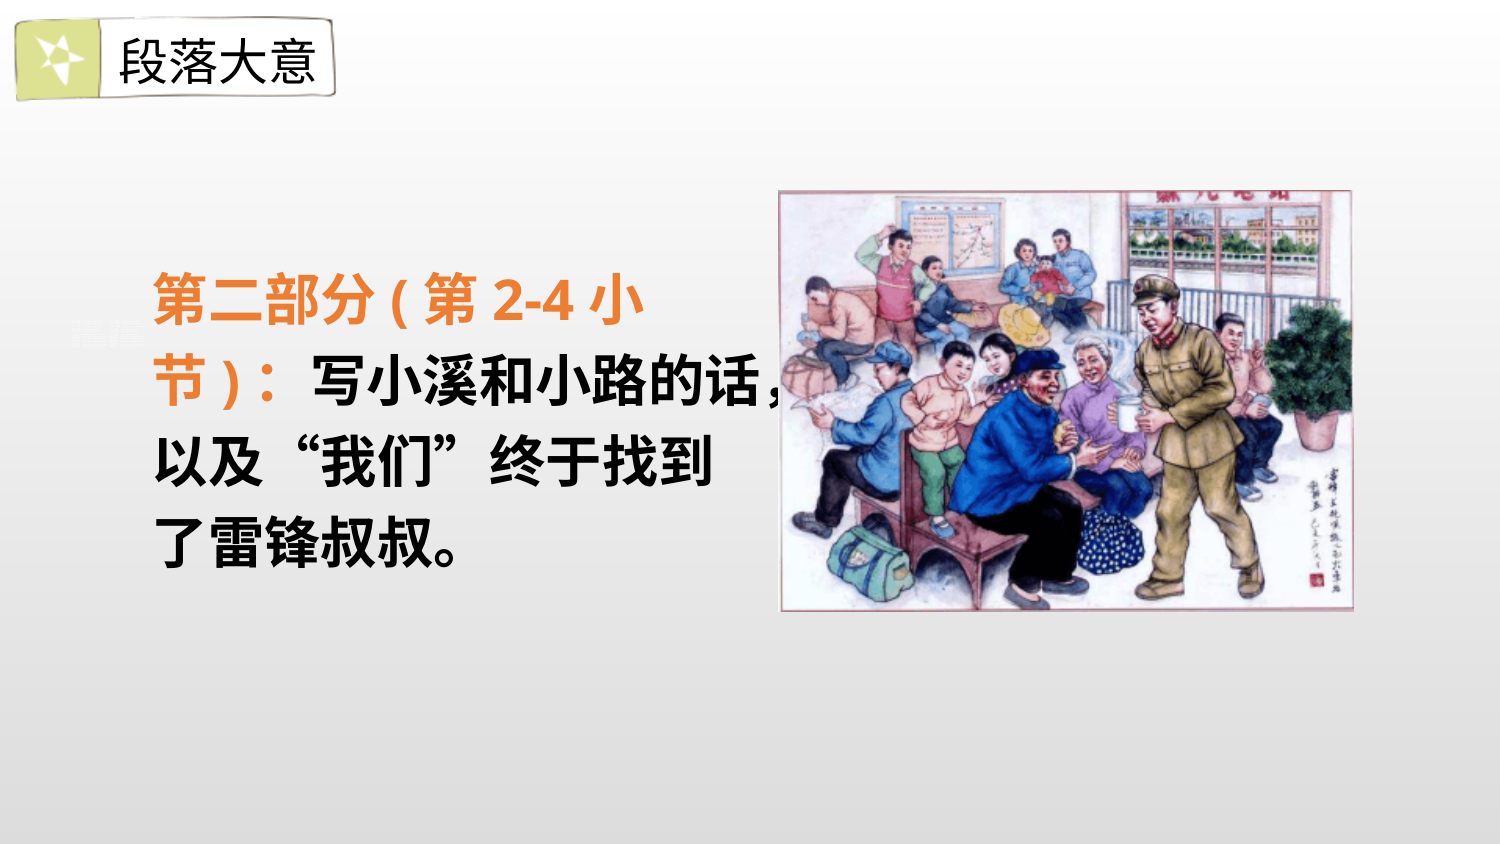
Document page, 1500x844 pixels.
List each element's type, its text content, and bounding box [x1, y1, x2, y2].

text_box 第二部分(第2-4小节)：写小溪和小路的话，以及“我们”终于找到了雷锋叔叔。 [140, 245, 774, 581]
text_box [12, 15, 339, 103]
picture [778, 190, 1354, 612]
